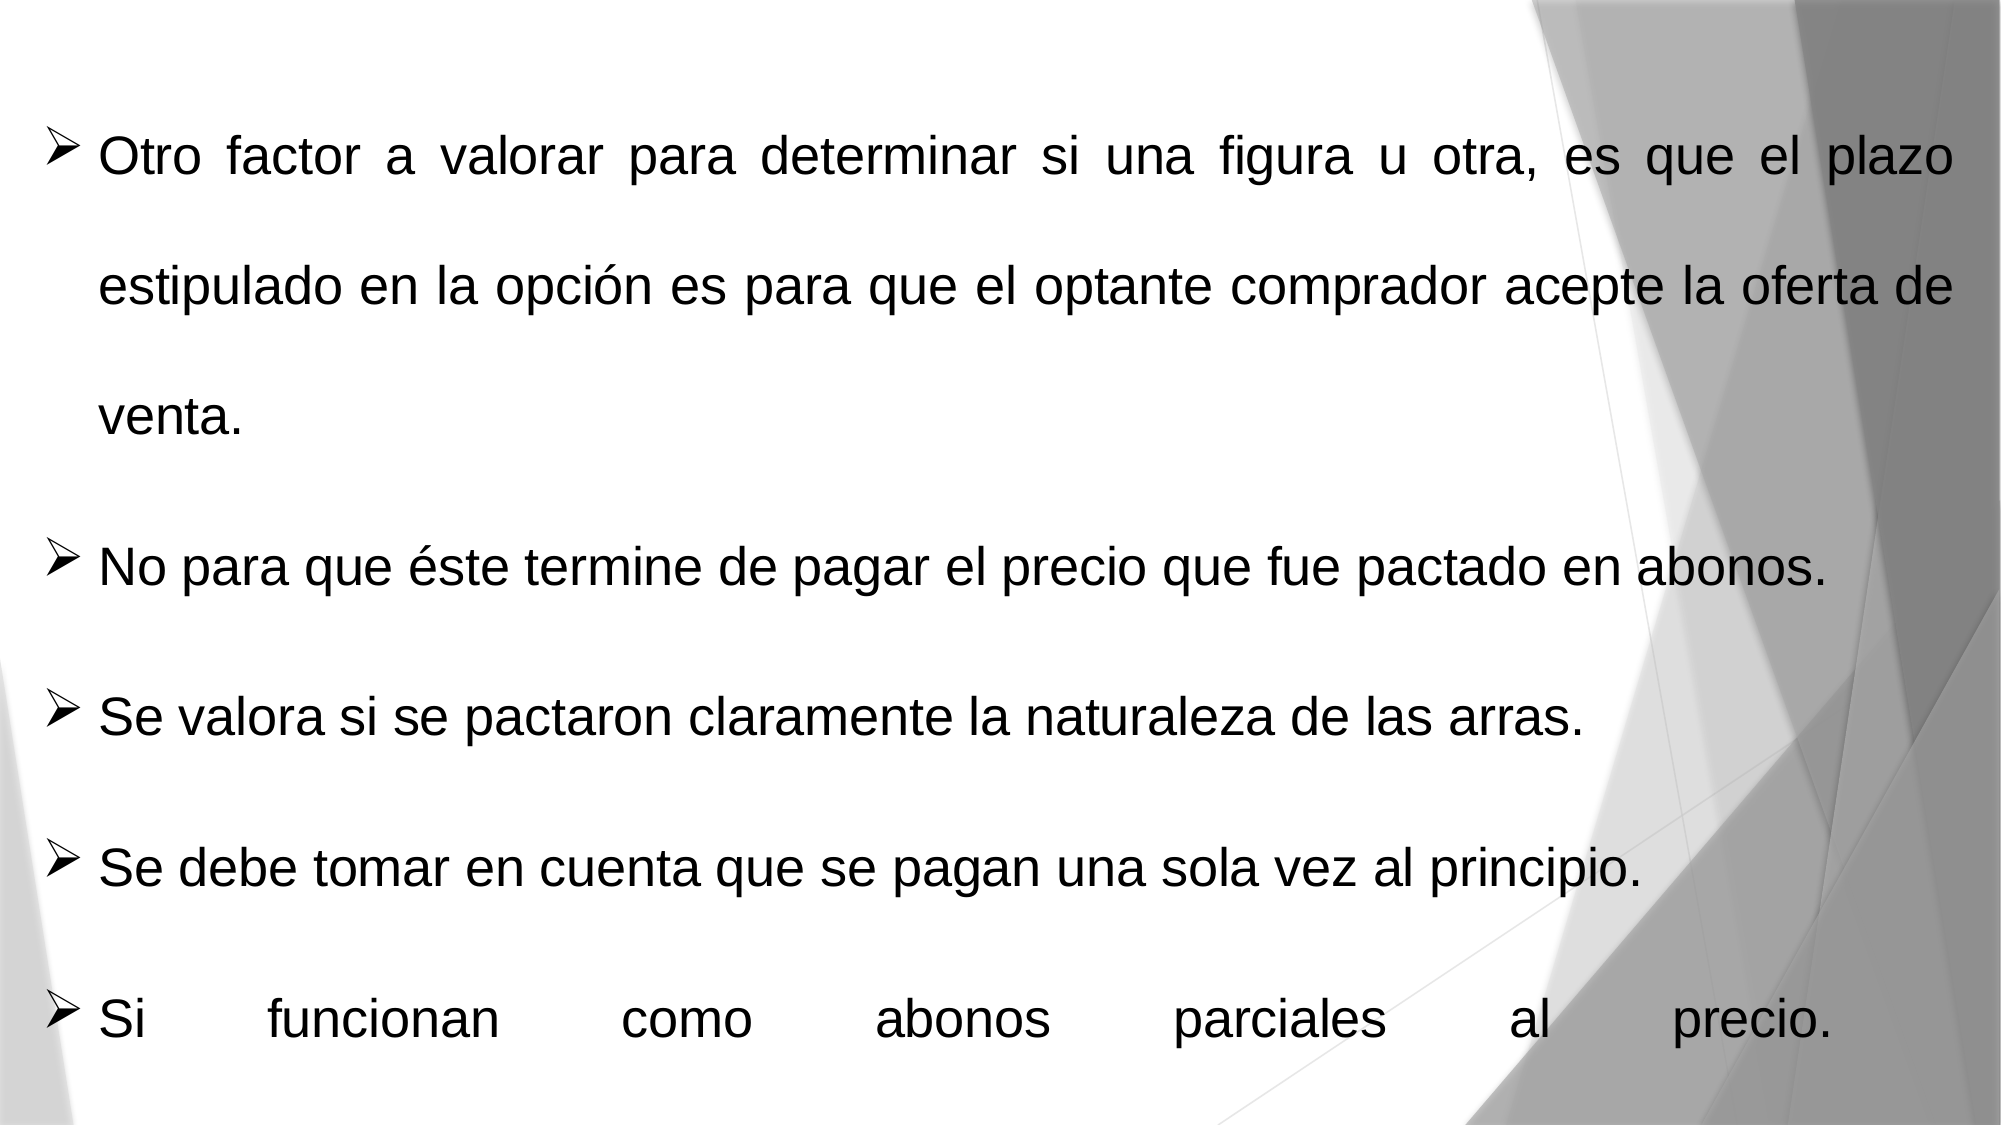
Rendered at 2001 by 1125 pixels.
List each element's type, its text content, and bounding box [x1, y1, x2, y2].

list Otro factor a valorar para determinar si una figura u otra, es que el plazo estipulado en la opción es para que el optante comprador acepte la oferta de venta. No para que éste termine de pagar el precio que fue pactado en abonos. Se valora si se pactaron claramente la naturaleza de las arras. Se debe tomar en cuenta que se pagan una sola vez al principio. Si funcionan como abonos parciales al precio. [27, 47, 1971, 1067]
